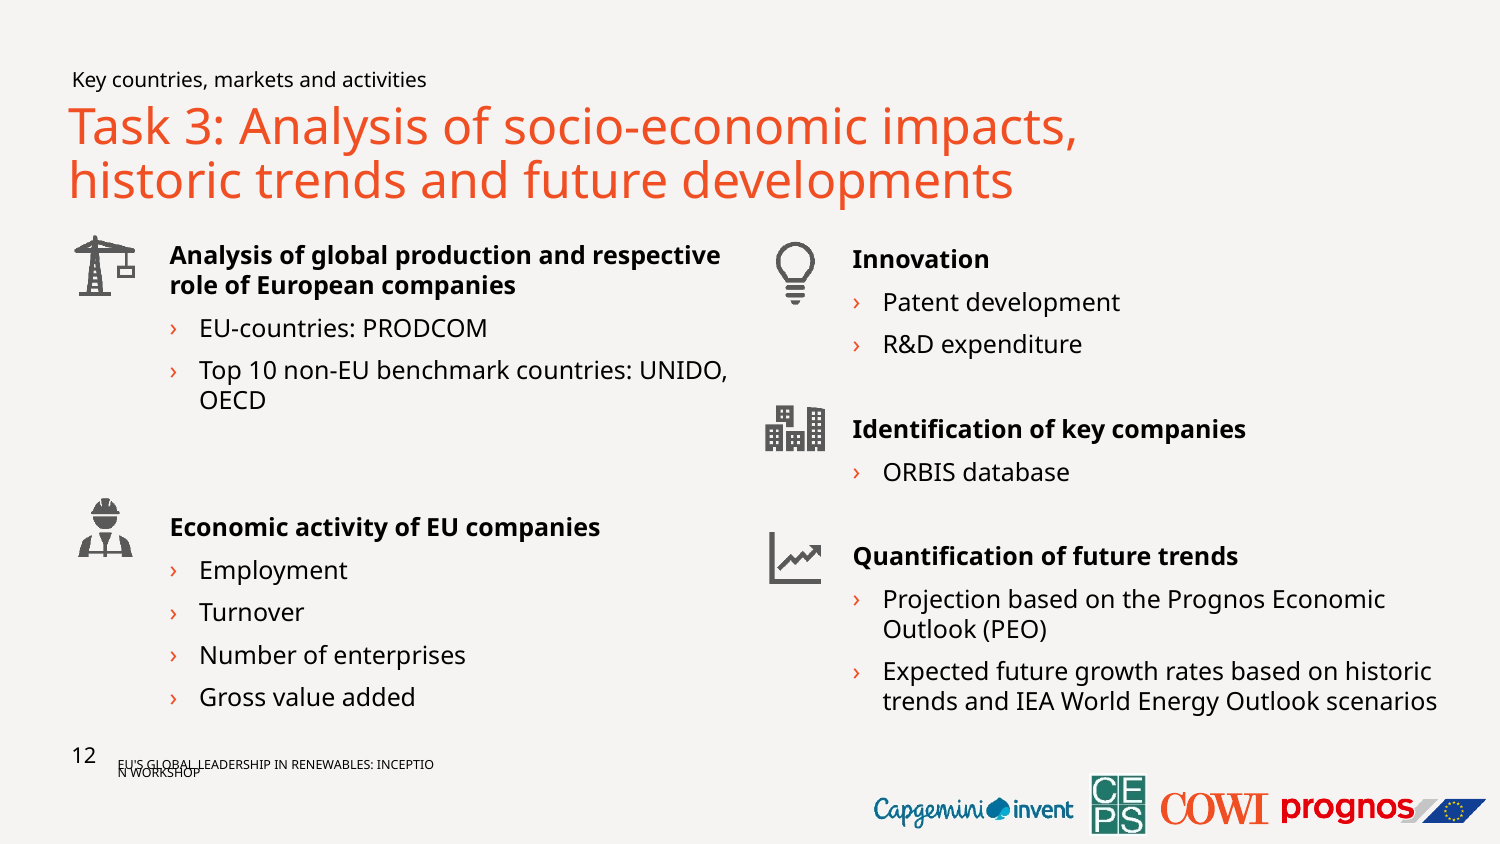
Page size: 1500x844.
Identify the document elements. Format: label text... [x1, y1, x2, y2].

footer EU's global leadership in renewables: Inception workshop [117, 762, 439, 774]
picture [759, 392, 831, 464]
list Analysis of global production and respective role of European companies EU-countries: PRODCOM Top 10 non-EU benchmark countries: UNIDO, OECD Economic activity of EU companies Employment Turnover Number of enterprises Gross value added [169, 239, 753, 703]
list Innovation Patent development R&D expenditure Identification of key companies ORBIS database Quantification of future trends Projection based on the Prognos Economic Outlook (PEO) Expected future growth rates based on historic trends and IEA World Energy Outlook scenarios [852, 243, 1473, 726]
picture [1282, 797, 1487, 836]
picture [68, 229, 141, 302]
picture [68, 494, 141, 567]
picture [871, 793, 1076, 831]
picture [759, 521, 831, 594]
title Task 3: Analysis of socio-economic impacts, historic trends and future developments [68, 100, 1432, 212]
picture [1089, 773, 1147, 836]
list Key countries, markets and activities [68, 66, 1432, 99]
slide_number 12 [29, 733, 97, 796]
picture [759, 236, 831, 309]
